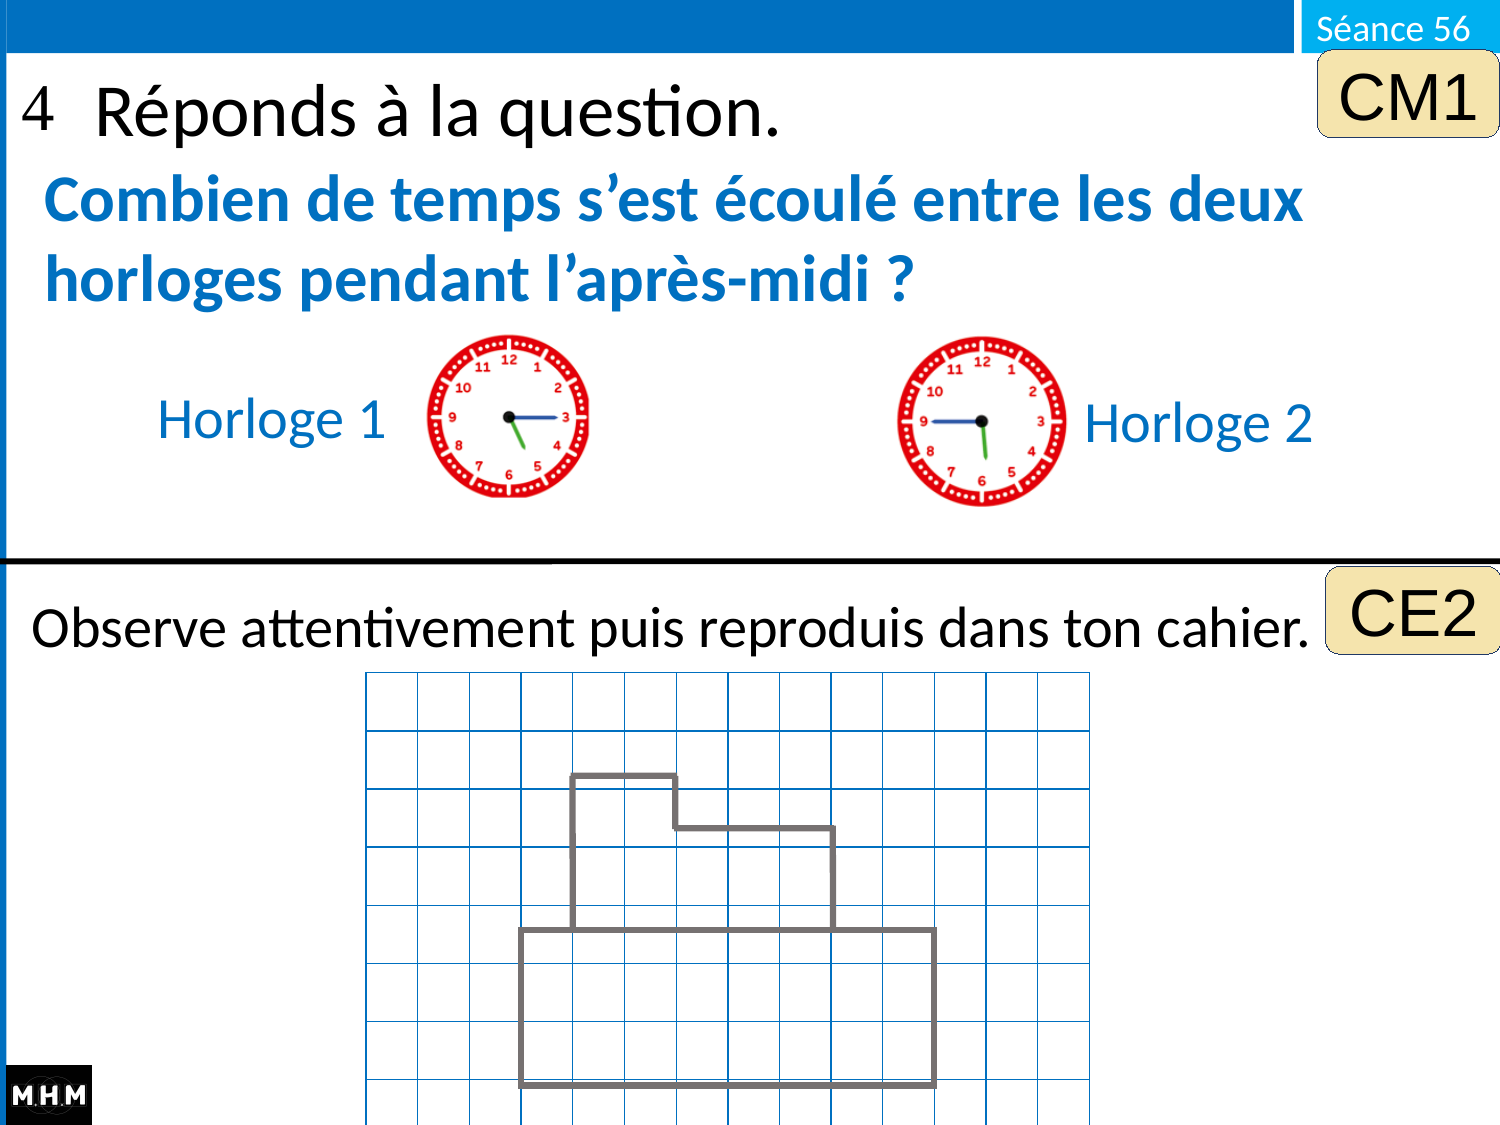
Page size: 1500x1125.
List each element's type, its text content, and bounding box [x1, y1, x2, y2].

table_cell [987, 848, 1037, 905]
picture [6, 1065, 92, 1125]
table_header [470, 673, 520, 730]
table_cell [883, 790, 934, 846]
table_cell [935, 732, 985, 788]
table_cell [780, 848, 828, 905]
table_cell [418, 790, 469, 846]
table_cell [418, 1080, 469, 1125]
table_cell [1038, 732, 1089, 788]
table_cell [367, 848, 417, 905]
table_cell [1038, 964, 1089, 1021]
table_cell [367, 732, 417, 788]
table_header [883, 673, 934, 730]
table_header [935, 673, 985, 730]
table_cell [418, 1022, 469, 1079]
table_cell [470, 790, 520, 846]
table_cell [418, 964, 469, 1021]
table_header [367, 673, 417, 730]
text_box CM1 [1317, 49, 1500, 138]
table_header [573, 673, 624, 730]
table_cell [987, 1022, 1037, 1079]
table_cell [987, 964, 1037, 1021]
table_cell [729, 790, 779, 825]
picture [413, 324, 601, 503]
table_cell [883, 906, 934, 928]
table_cell [935, 848, 985, 905]
table_cell [470, 848, 520, 905]
table_cell [625, 732, 676, 772]
table_cell [577, 790, 624, 846]
table_cell [470, 732, 520, 788]
table_cell [522, 906, 568, 928]
table_cell [987, 906, 1037, 963]
text_box Observe attentivement puis reproduis dans ton cahier. [16, 581, 1431, 667]
table_cell [522, 790, 568, 846]
text_box Horloge 2 [1078, 377, 1349, 462]
table_header [677, 673, 727, 730]
table_cell [470, 1080, 520, 1125]
table_cell [625, 906, 676, 928]
table_cell [577, 906, 624, 928]
table_cell [573, 1088, 624, 1125]
table_header [987, 673, 1037, 730]
table_cell [987, 1080, 1037, 1125]
table_header [625, 673, 676, 730]
table_cell [935, 906, 985, 963]
table_cell [679, 790, 727, 825]
table_header [1038, 673, 1089, 730]
table_cell [729, 848, 779, 905]
table_cell [522, 848, 568, 905]
table_cell [729, 732, 779, 788]
table_cell [470, 1022, 519, 1079]
table_cell [729, 906, 779, 928]
table_cell [367, 1022, 417, 1079]
table_cell [1038, 906, 1089, 963]
table_cell [367, 906, 417, 963]
table_cell [677, 837, 727, 846]
table_cell [367, 964, 417, 1021]
table_cell [832, 790, 882, 846]
table_cell [837, 848, 882, 905]
table_cell [883, 1088, 934, 1125]
table_cell [577, 848, 624, 905]
table_header [418, 673, 469, 730]
table_cell [677, 1088, 727, 1125]
table_cell [677, 732, 727, 788]
table_cell [1038, 1080, 1089, 1125]
table_cell [936, 1022, 985, 1079]
table_header [832, 673, 882, 730]
table_cell [573, 732, 624, 772]
table_cell [1038, 790, 1089, 846]
table_cell [470, 906, 520, 963]
text_box Combien de temps s’est écoulé entre les deux horloges pendant l’après-midi ? [29, 147, 1489, 323]
table_cell [625, 790, 676, 846]
table_cell [1038, 848, 1089, 905]
title Réponds à la question. [79, 71, 1374, 147]
table_header [780, 673, 830, 730]
table_cell [522, 1088, 572, 1125]
table_cell [418, 906, 469, 963]
table_cell [729, 1088, 779, 1125]
table_cell [832, 1088, 882, 1125]
table_cell [367, 1080, 417, 1125]
table_cell [832, 732, 882, 788]
table_cell [936, 964, 985, 1021]
table_cell [780, 790, 830, 825]
picture [885, 324, 1074, 515]
table_cell [780, 1088, 830, 1125]
table_cell [883, 848, 934, 905]
table_cell [418, 732, 469, 788]
table_header [522, 673, 572, 730]
table_cell [935, 1080, 985, 1125]
table_cell [522, 732, 572, 788]
table_cell [987, 732, 1037, 788]
table_cell [677, 906, 727, 928]
table_cell [577, 783, 624, 788]
table_cell [625, 783, 670, 788]
table_cell [987, 790, 1037, 846]
table_cell [935, 790, 985, 846]
text_box Horloge 1 [142, 372, 408, 458]
table_cell [1038, 1022, 1089, 1079]
table_cell [625, 848, 676, 905]
table_cell [470, 964, 519, 1021]
table_cell [883, 732, 934, 788]
table_header [729, 673, 779, 730]
table_cell [418, 848, 469, 905]
table_cell [729, 837, 779, 846]
table_cell [780, 837, 828, 846]
table_cell [367, 790, 417, 846]
table_cell [780, 906, 828, 928]
table_cell [780, 732, 830, 788]
text_box CE2 [1325, 566, 1500, 655]
table_cell [677, 848, 727, 905]
text_box [519, 928, 936, 1088]
table_cell [837, 906, 882, 928]
table_cell [625, 1088, 676, 1125]
